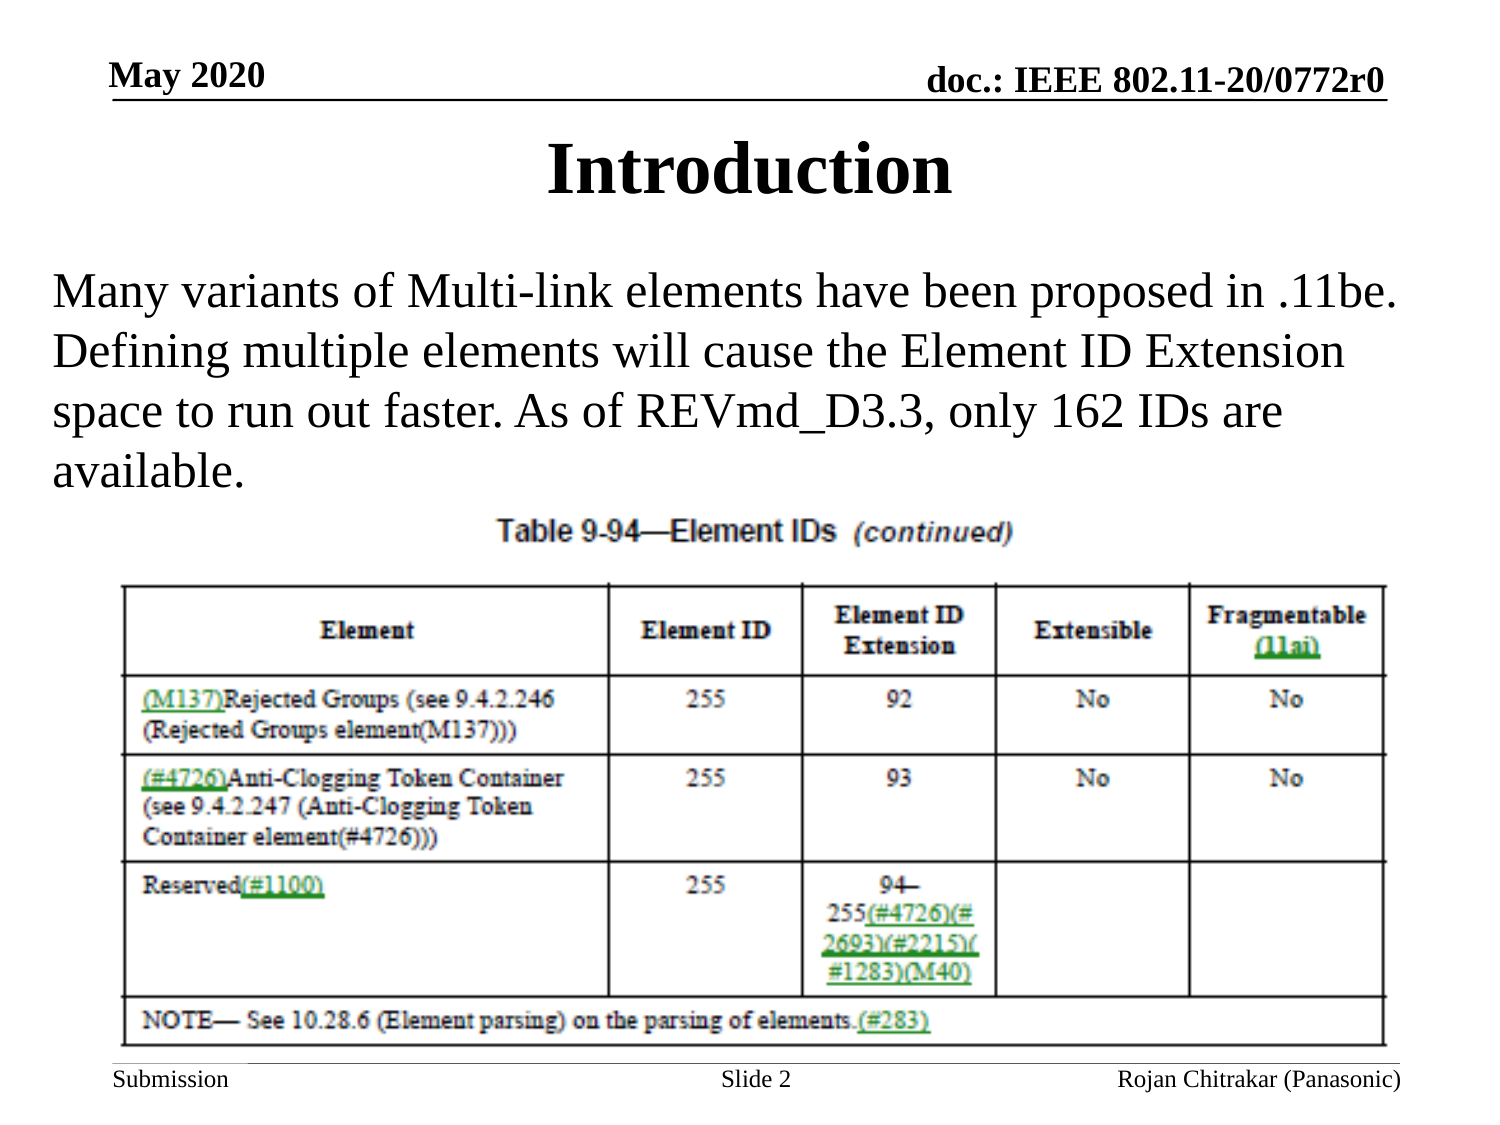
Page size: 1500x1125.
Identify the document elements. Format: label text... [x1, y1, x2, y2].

text_box Many variants of Multi-link elements have been proposed in .11be. Defining multiple elements will cause the Element ID Extension space to run out faster. As of REVmd_D3.3, only 162 IDs are available. [37, 249, 1463, 505]
slide_number Slide 2 [712, 1071, 800, 1093]
text_box Introduction [0, 111, 1500, 225]
picture [108, 512, 1401, 1063]
footer Rojan Chitrakar (Panasonic) [949, 1069, 1402, 1093]
